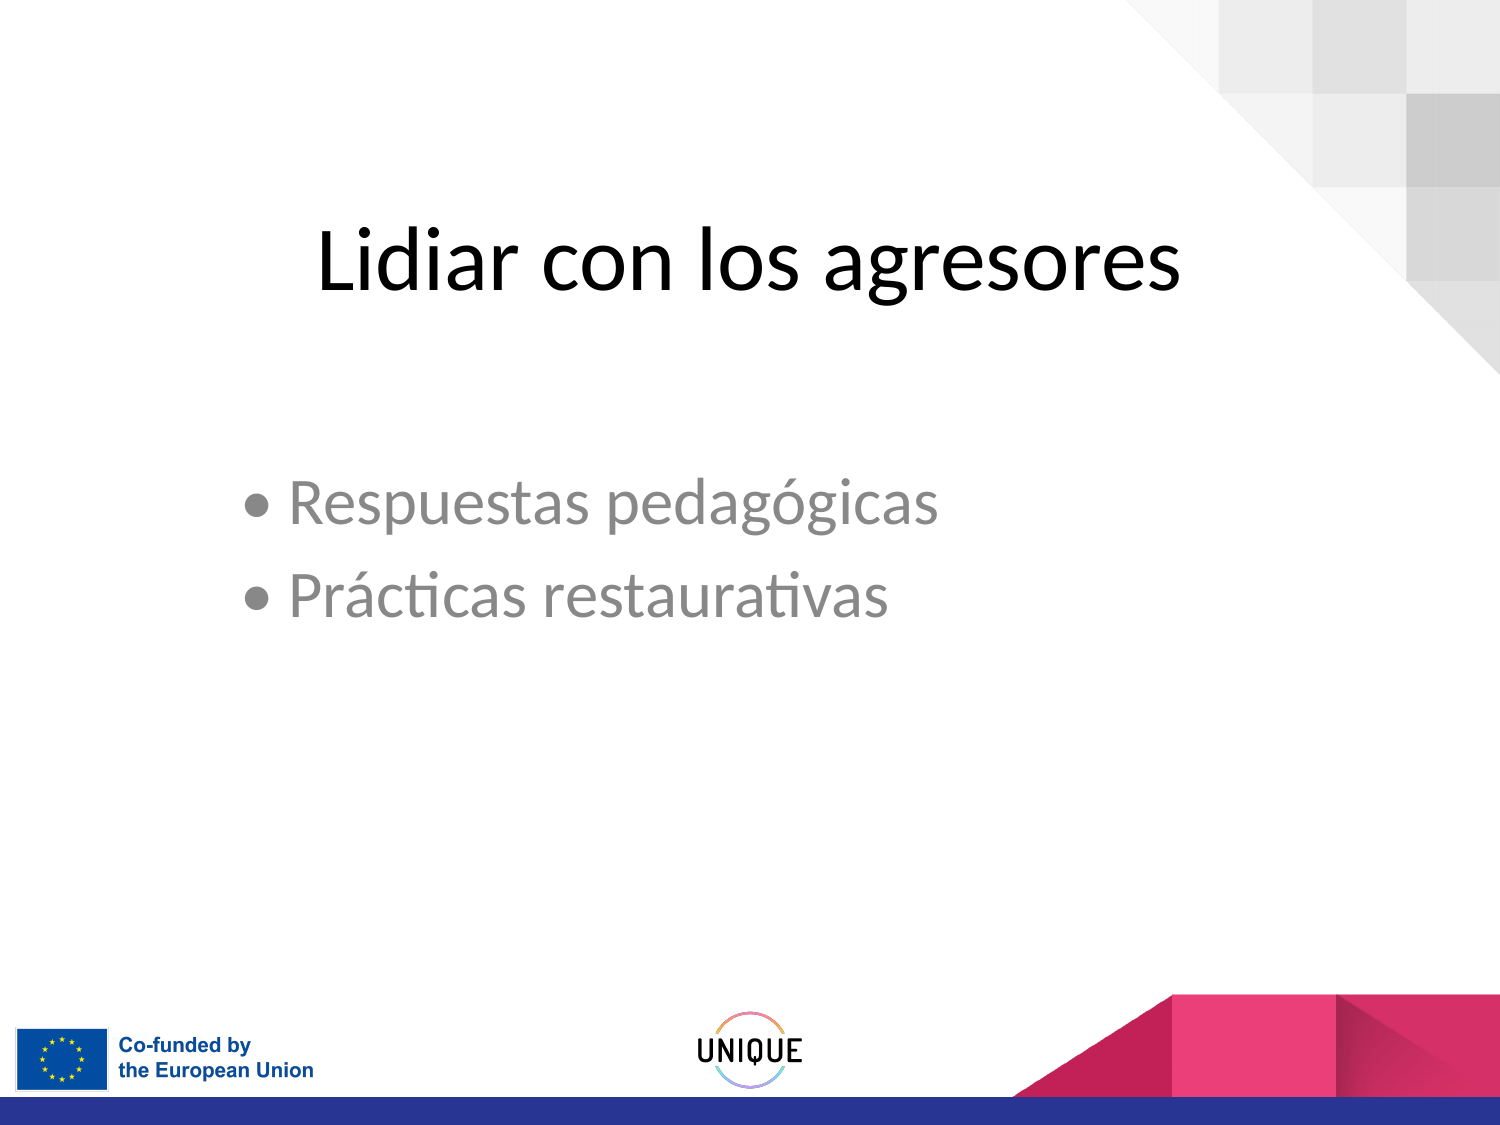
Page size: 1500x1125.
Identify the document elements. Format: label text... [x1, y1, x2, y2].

picture [1125, 0, 1500, 375]
title Lidiar con los agresores [112, 132, 1388, 375]
subtitle • Respuestas pedagógicas • Prácticas restaurativas [225, 450, 1275, 738]
picture [0, 993, 1500, 1125]
